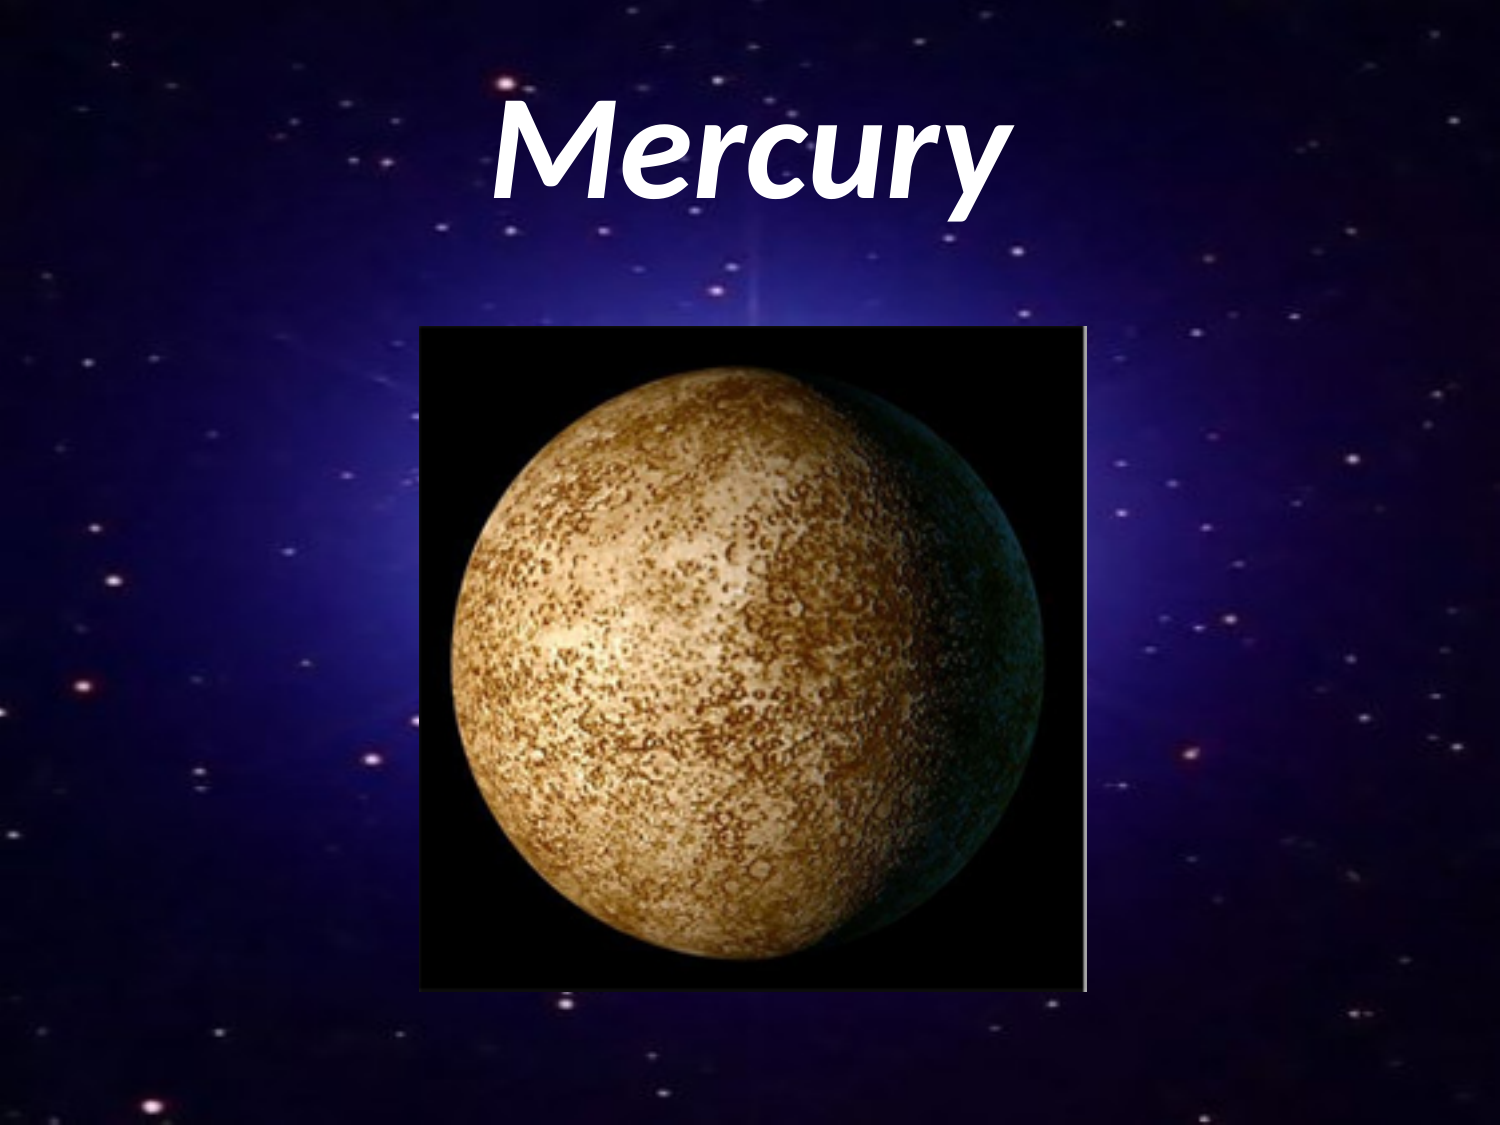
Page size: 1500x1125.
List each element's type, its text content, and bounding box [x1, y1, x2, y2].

title Mercury [75, 45, 1425, 233]
picture [0, 0, 1500, 1125]
